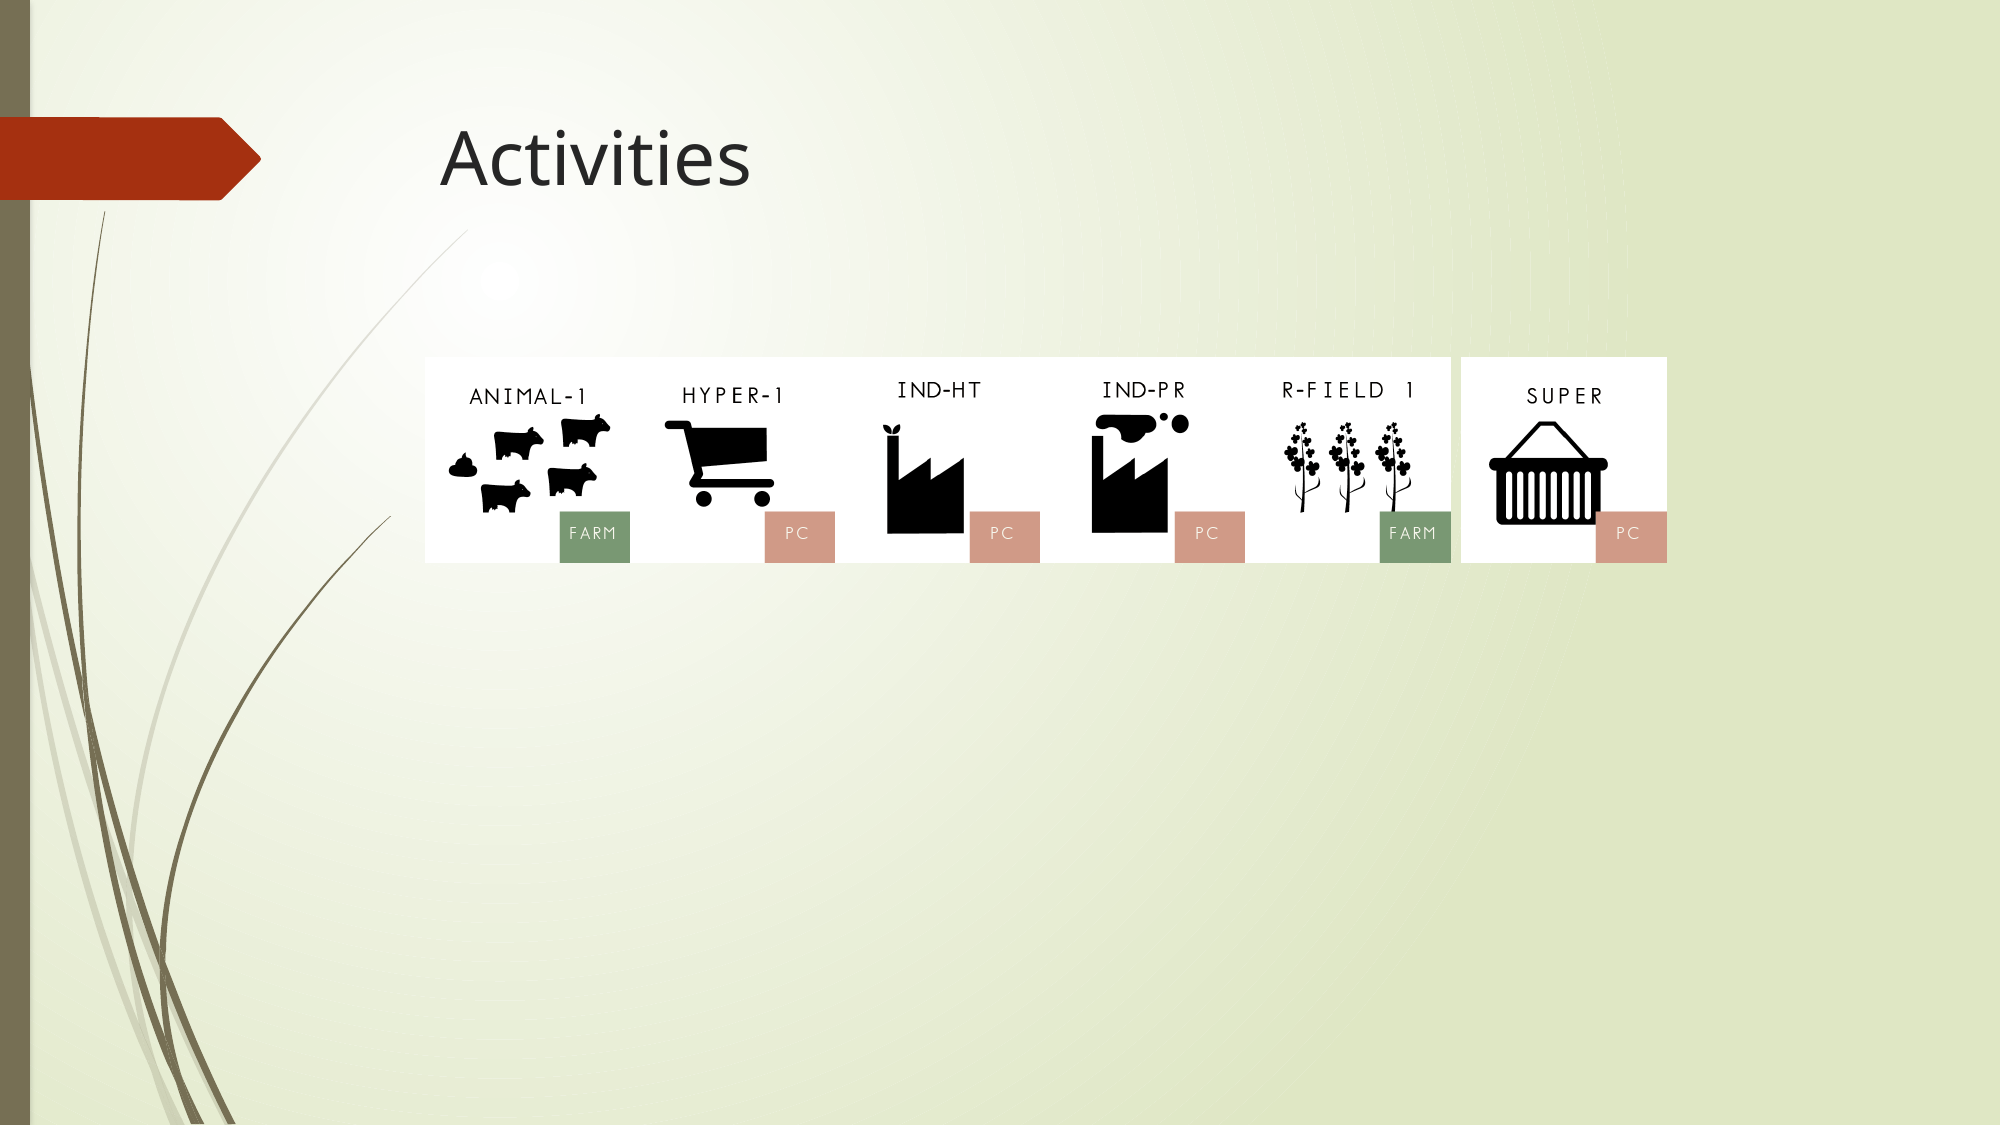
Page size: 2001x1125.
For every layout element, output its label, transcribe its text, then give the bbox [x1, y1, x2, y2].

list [425, 357, 630, 563]
picture [630, 357, 1451, 563]
picture [1461, 357, 1667, 563]
title Activities [425, 102, 1888, 313]
